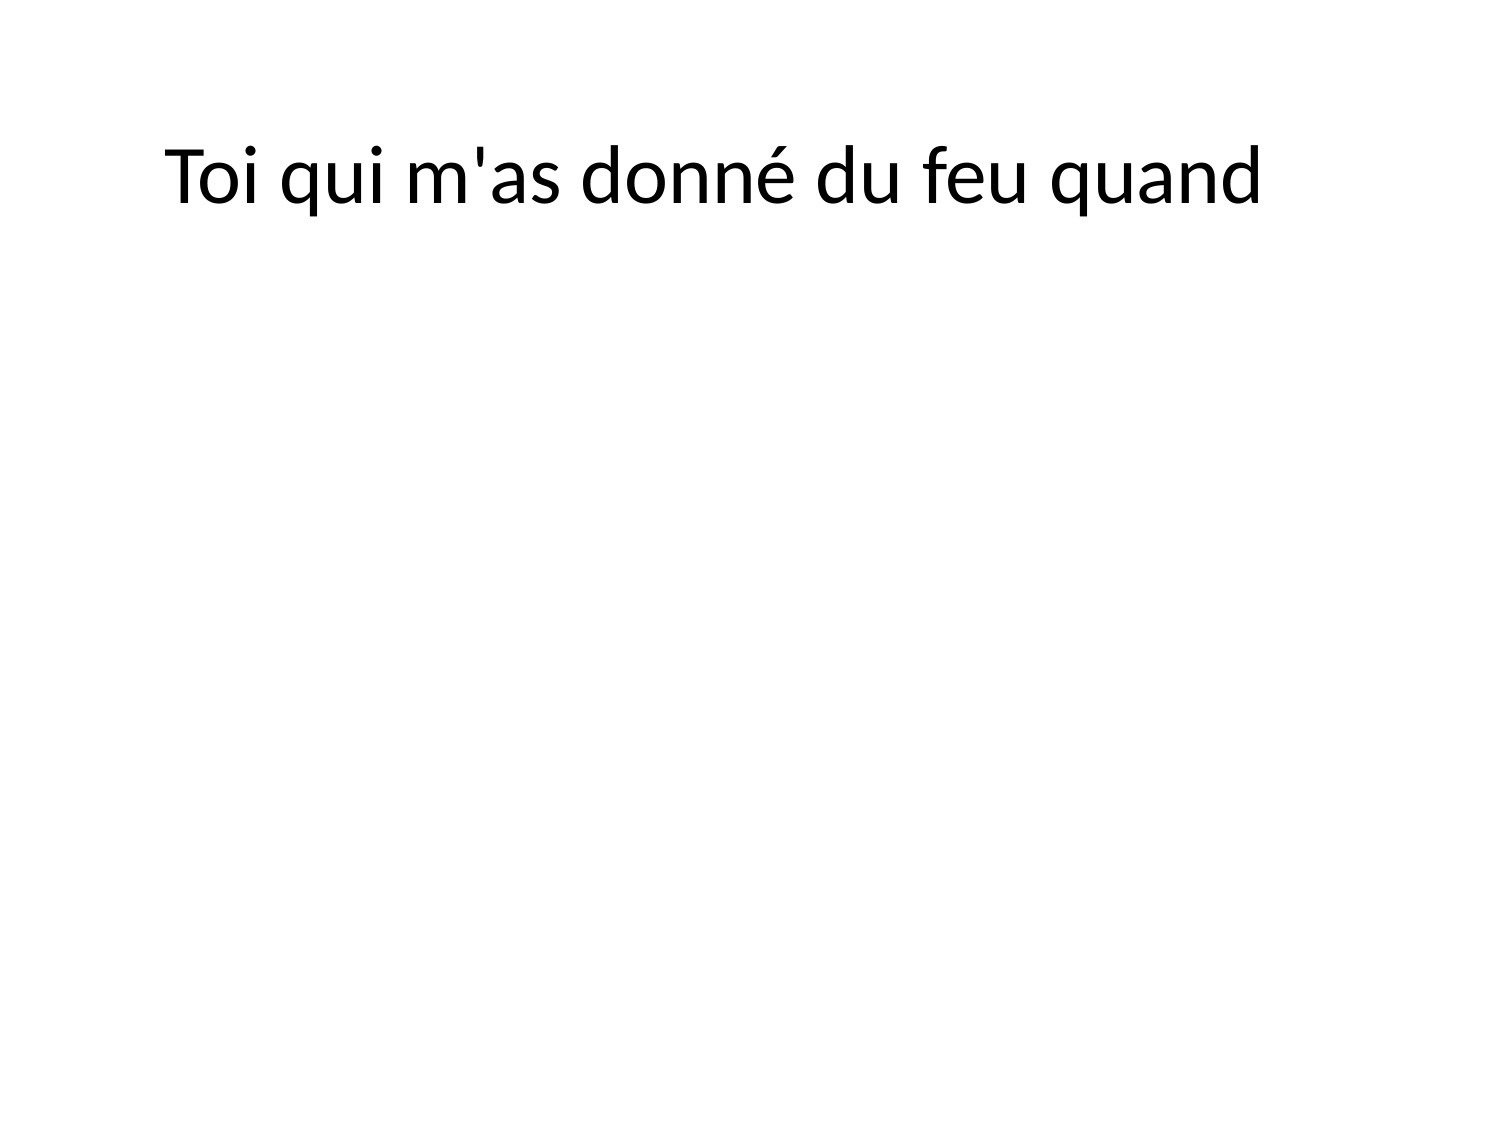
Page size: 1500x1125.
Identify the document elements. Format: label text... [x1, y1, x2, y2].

text_box Toi qui m'as donné du feu quand [150, 112, 1500, 328]
